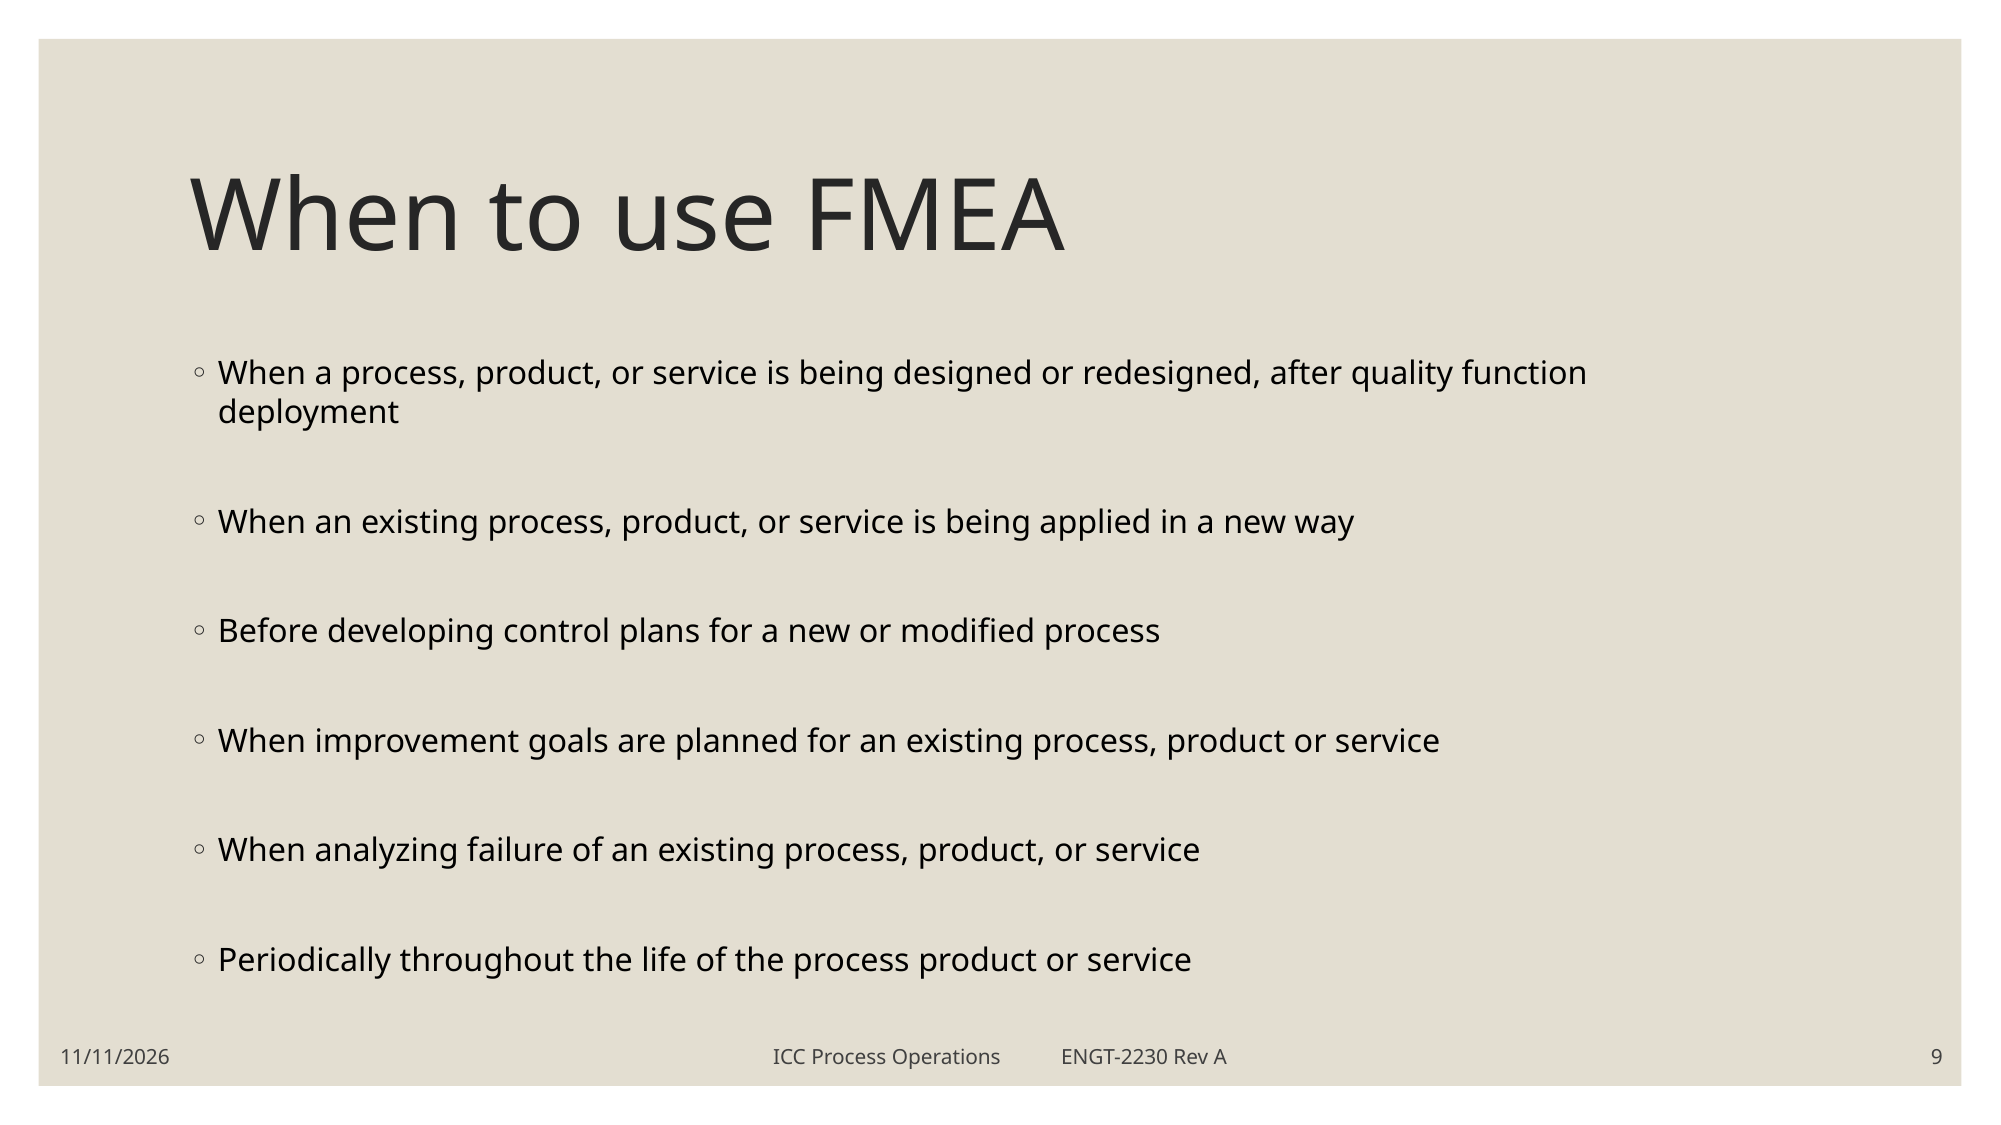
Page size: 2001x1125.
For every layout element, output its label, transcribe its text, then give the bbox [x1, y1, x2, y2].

list When a process, product, or service is being designed or redesigned, after quality function deployment When an existing process, product, or service is being applied in a new way Before developing control plans for a new or modified process When improvement goals are planned for an existing process, product or service When analyzing failure of an existing process, product, or service Periodically throughout the life of the process product or service [174, 345, 1793, 992]
footer ICC Process Operations ENGT-2230 Rev A [572, 1034, 1428, 1080]
title When to use FMEA [174, 105, 1825, 331]
slide_number 9 [1717, 1034, 1958, 1080]
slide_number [45, 1034, 495, 1080]
